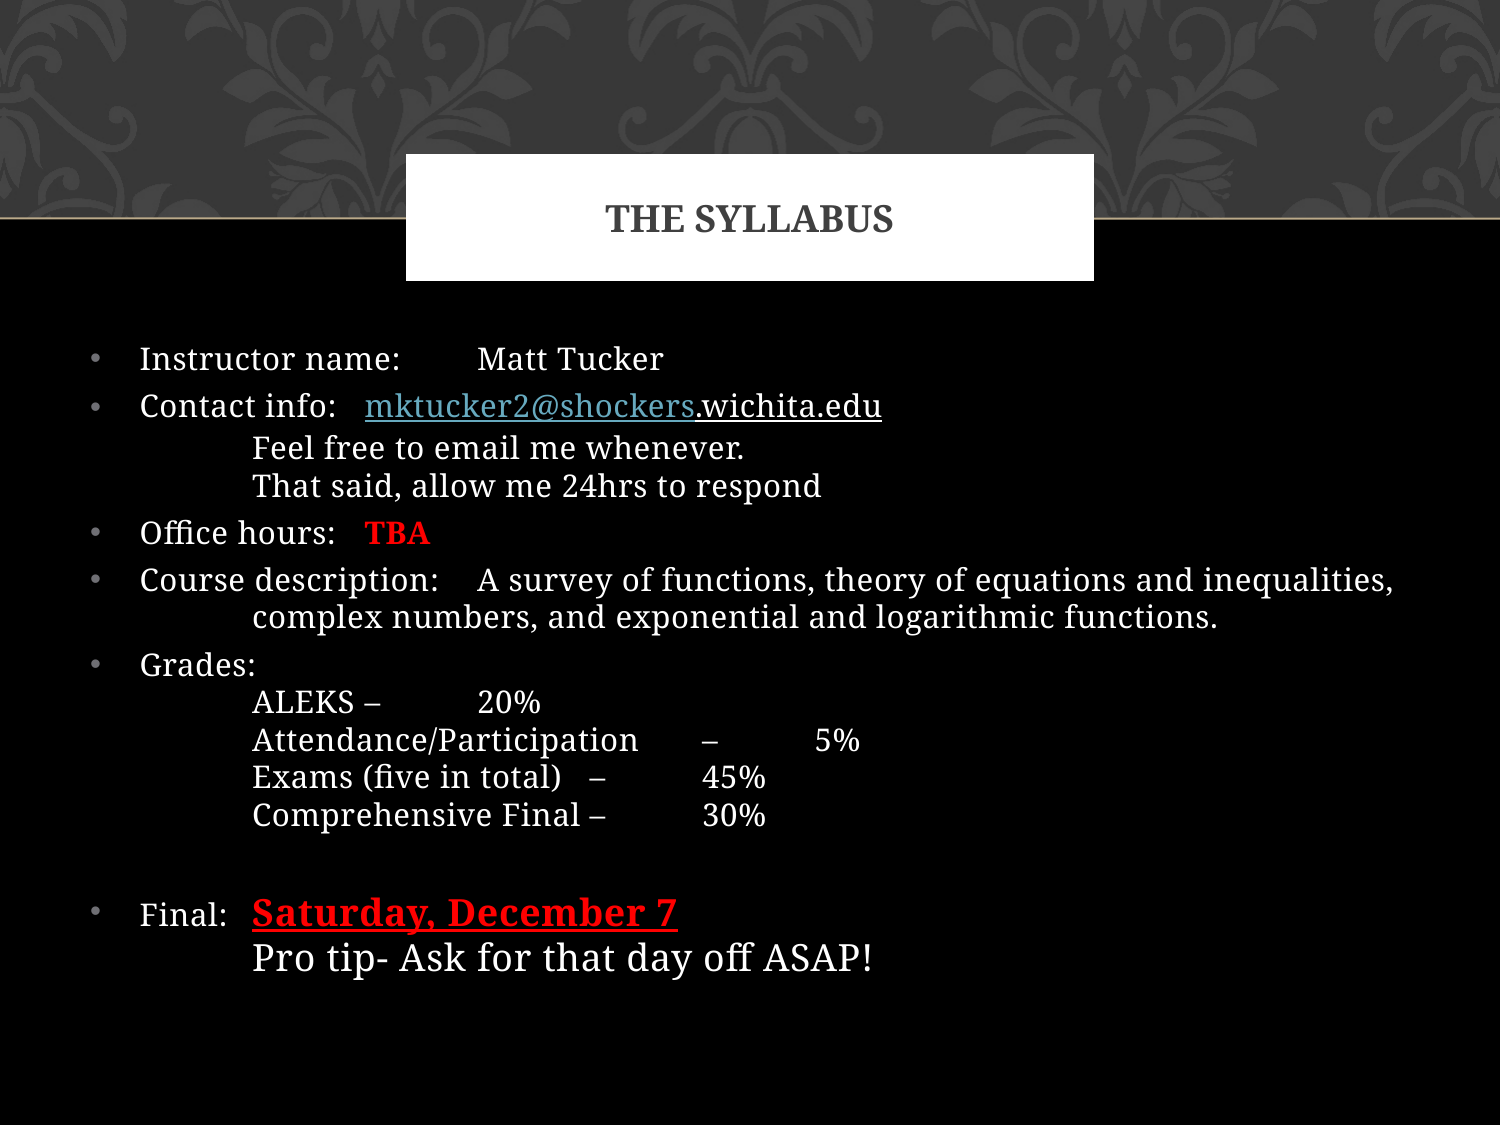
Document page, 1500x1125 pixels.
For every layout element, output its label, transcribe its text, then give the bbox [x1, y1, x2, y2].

title The syllabus [406, 154, 1094, 281]
list Instructor name: Matt Tucker Contact info: mktucker2@shockers.wichita.edu Feel free to email me whenever. That said, allow me 24hrs to respond Office hours: TBA Course description: A survey of functions, theory of equations and inequalities, complex numbers, and exponential and logarithmic functions. Grades: ALEKS – 20% Attendance/Participation – 5% Exams (five in total) – 45% Comprehensive Final – 30% Final: Saturday, December 7 Pro tip- Ask for that day off ASAP! [75, 331, 1425, 1000]
